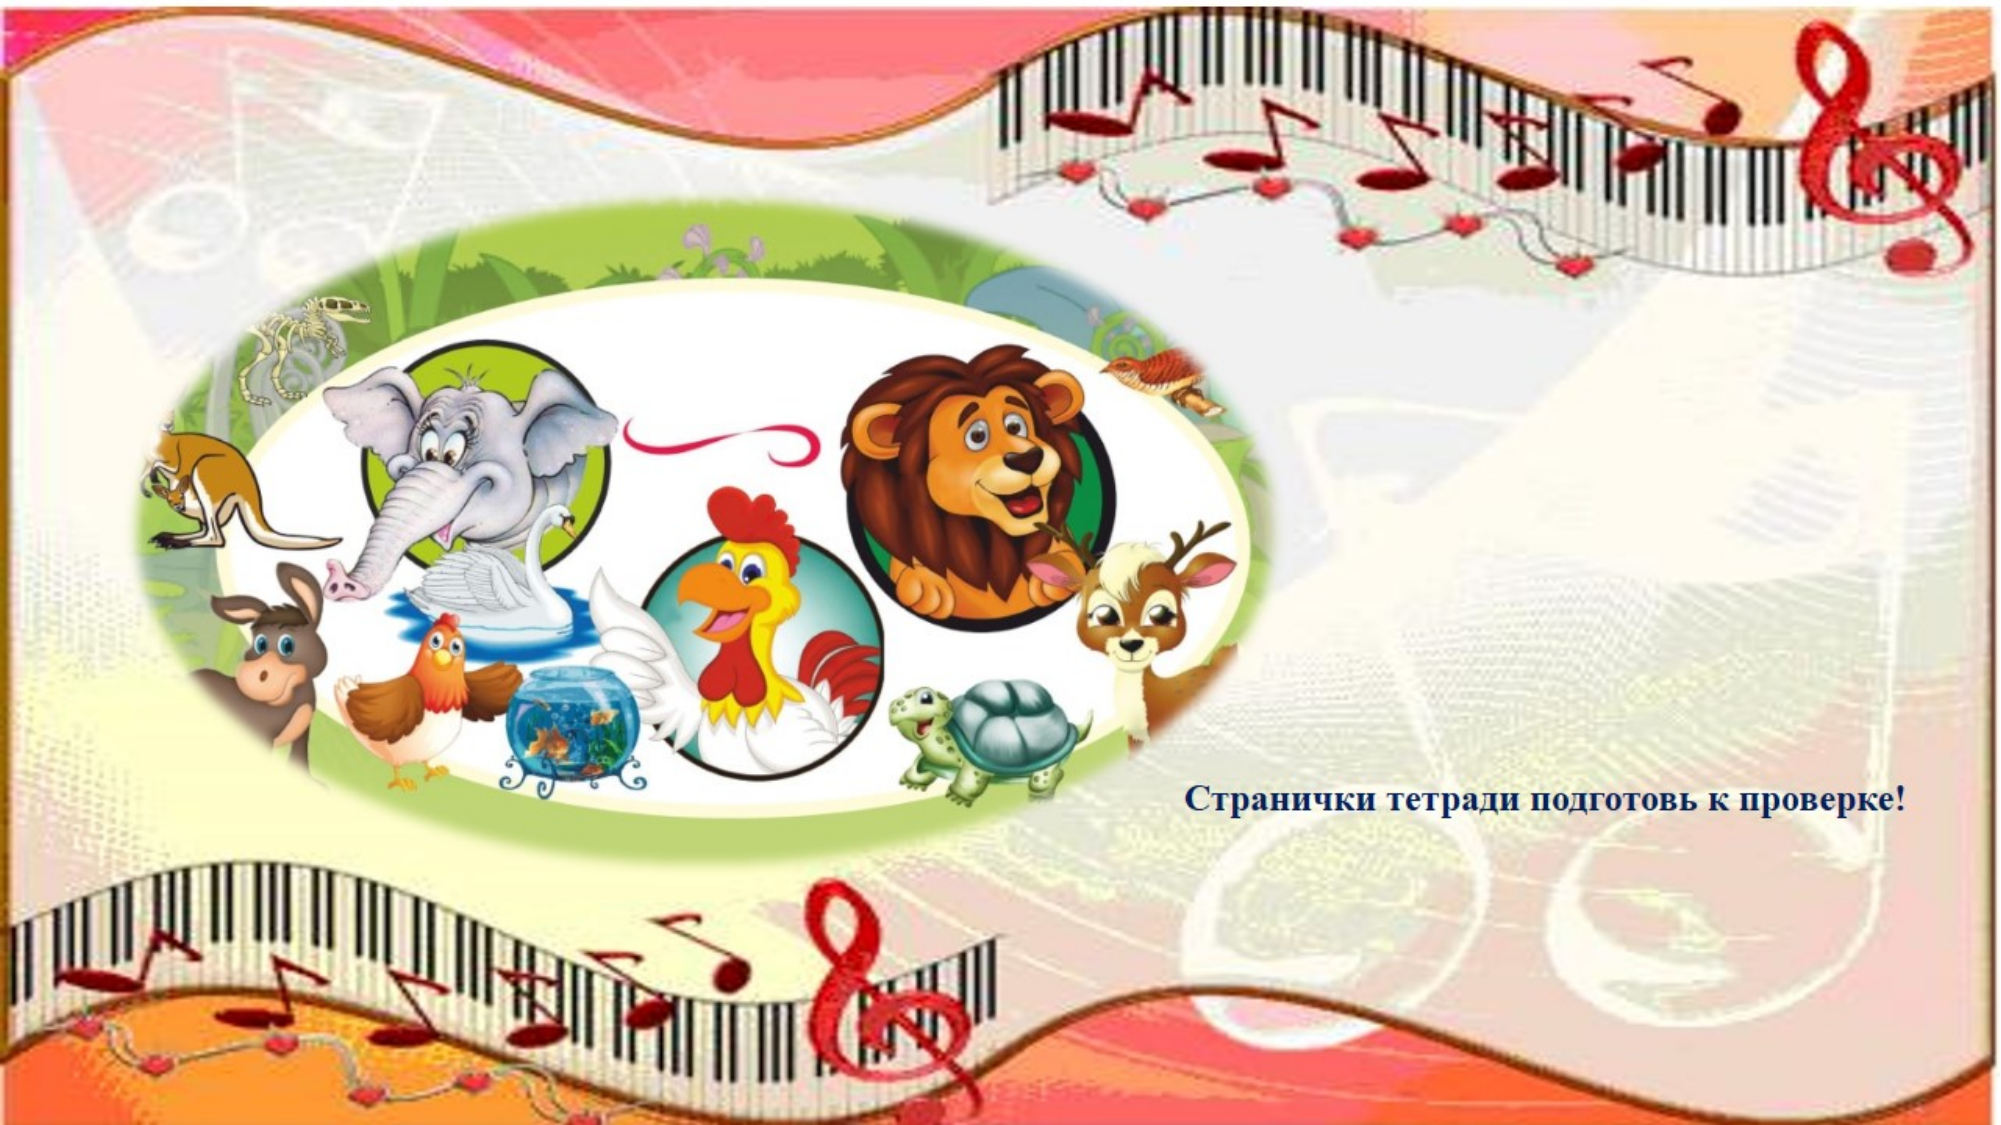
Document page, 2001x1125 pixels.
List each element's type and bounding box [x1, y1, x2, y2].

list [0, 0, 2000, 1125]
